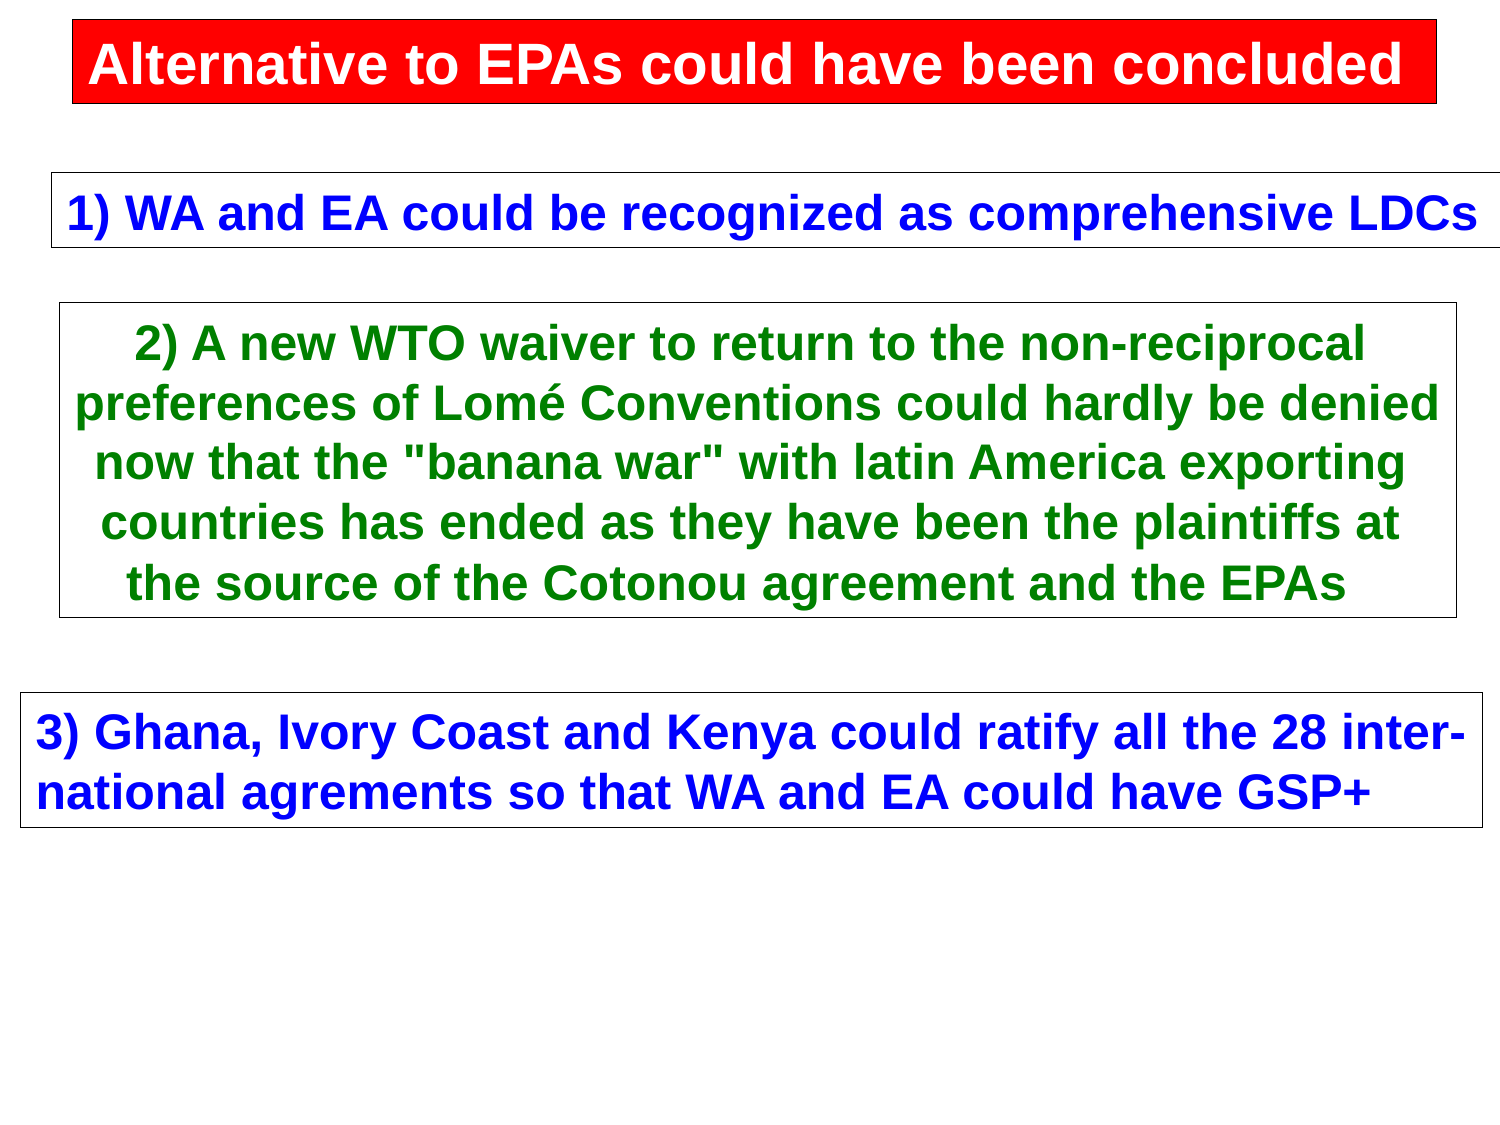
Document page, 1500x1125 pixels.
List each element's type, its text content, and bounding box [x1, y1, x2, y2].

text_box Alternative to EPAs could have been concluded [72, 19, 1437, 104]
text_box 1) WA and EA could be recognized as comprehensive LDCs [51, 172, 1500, 248]
text_box 3) Ghana, Ivory Coast and Kenya could ratify all the 28 inter- national agrements so that WA and EA could have GSP+ [20, 692, 1483, 828]
text_box 2) A new WTO waiver to return to the non-reciprocal preferences of Lomé Conventions could hardly be denied now that the "banana war" with latin America exporting countries has ended as they have been the plaintiffs at the source of the Cotonou agreement and the EPAs [59, 302, 1457, 618]
